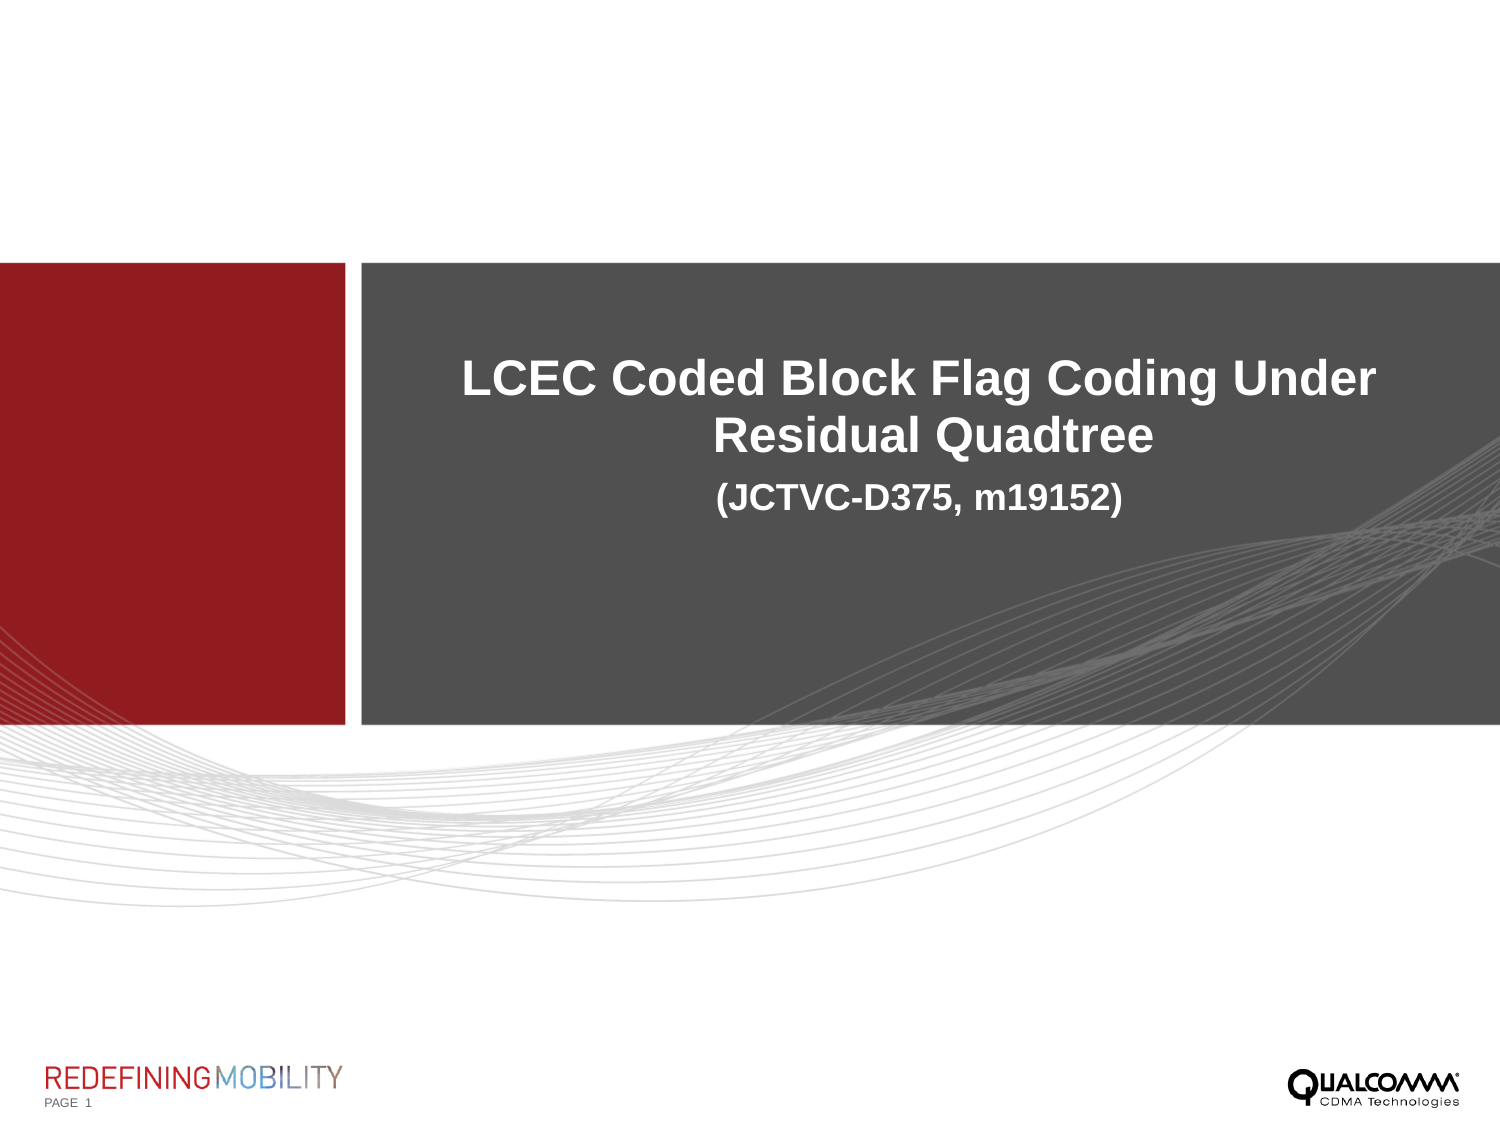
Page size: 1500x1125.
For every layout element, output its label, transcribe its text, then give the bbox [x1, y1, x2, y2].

picture [24, 1037, 357, 1121]
list LCEC Coded Block Flag Coding Under Residual Quadtree (JCTVC-D375, m19152) [396, 341, 1443, 543]
picture [0, 187, 1500, 938]
